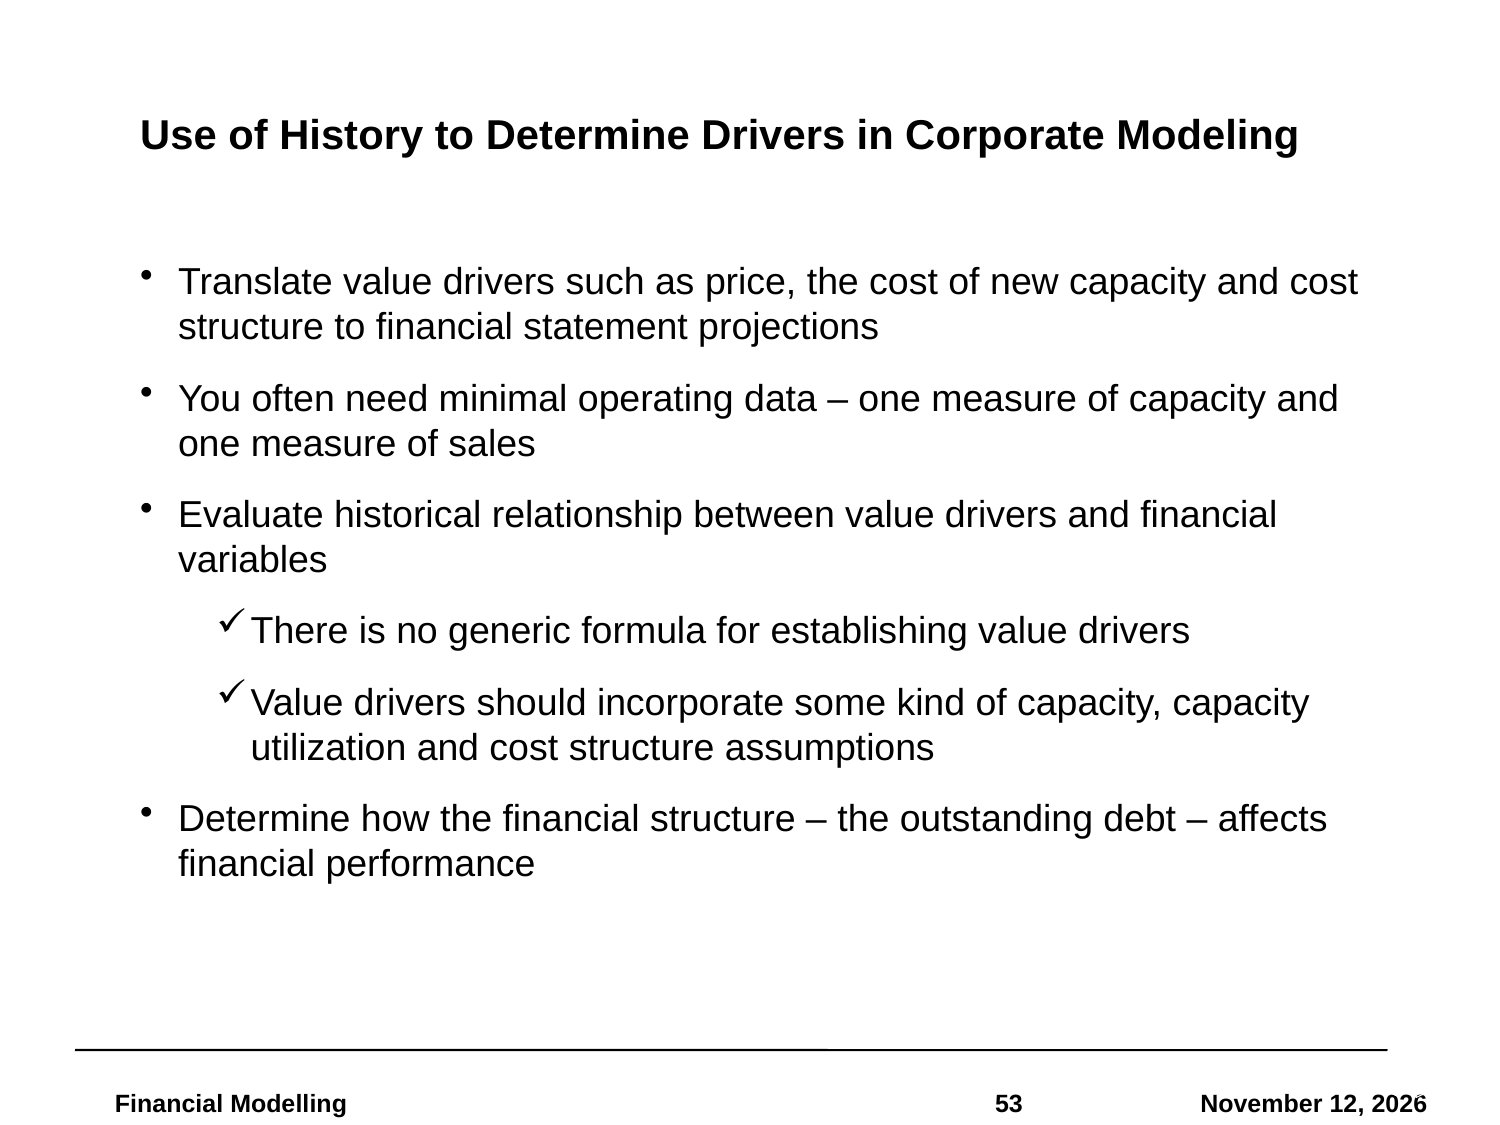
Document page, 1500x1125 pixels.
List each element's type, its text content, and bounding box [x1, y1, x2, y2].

list Translate value drivers such as price, the cost of new capacity and cost structure to financial statement projections You often need minimal operating data – one measure of capacity and one measure of sales Evaluate historical relationship between value drivers and financial variables There is no generic formula for establishing value drivers Value drivers should incorporate some kind of capacity, capacity utilization and cost structure assumptions Determine how the financial structure – the outstanding debt – affects financial performance [124, 249, 1413, 1001]
title Use of History to Determine Drivers in Corporate Modeling [124, 99, 1413, 226]
